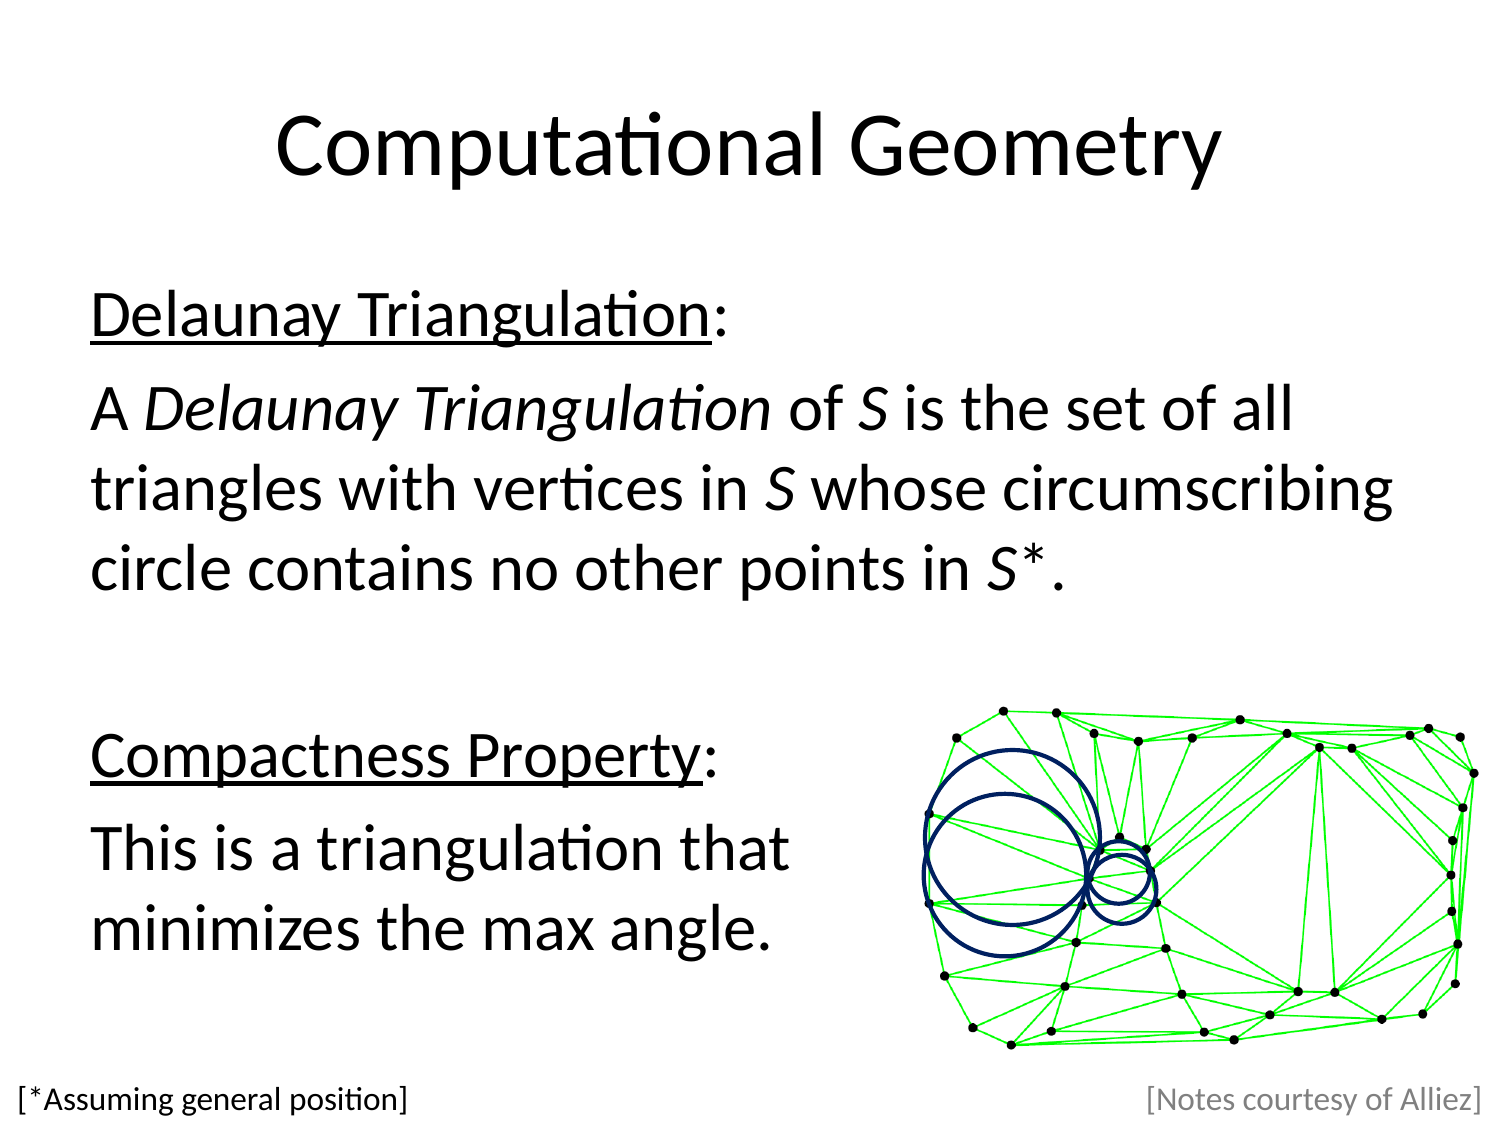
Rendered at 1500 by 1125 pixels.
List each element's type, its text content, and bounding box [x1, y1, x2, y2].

list Delaunay Triangulation: A Delaunay Triangulation of S is the set of all triangles with vertices in S whose circumscribing circle contains no other points in S*. Compactness Property: This is a triangulation that minimizes the max angle. [75, 262, 1425, 1081]
title Computational Geometry [75, 45, 1425, 233]
text_box [Notes courtesy of Alliez] [1130, 1089, 1498, 1125]
text_box [*Assuming general position] [2, 1069, 424, 1125]
picture [873, 678, 1498, 1082]
